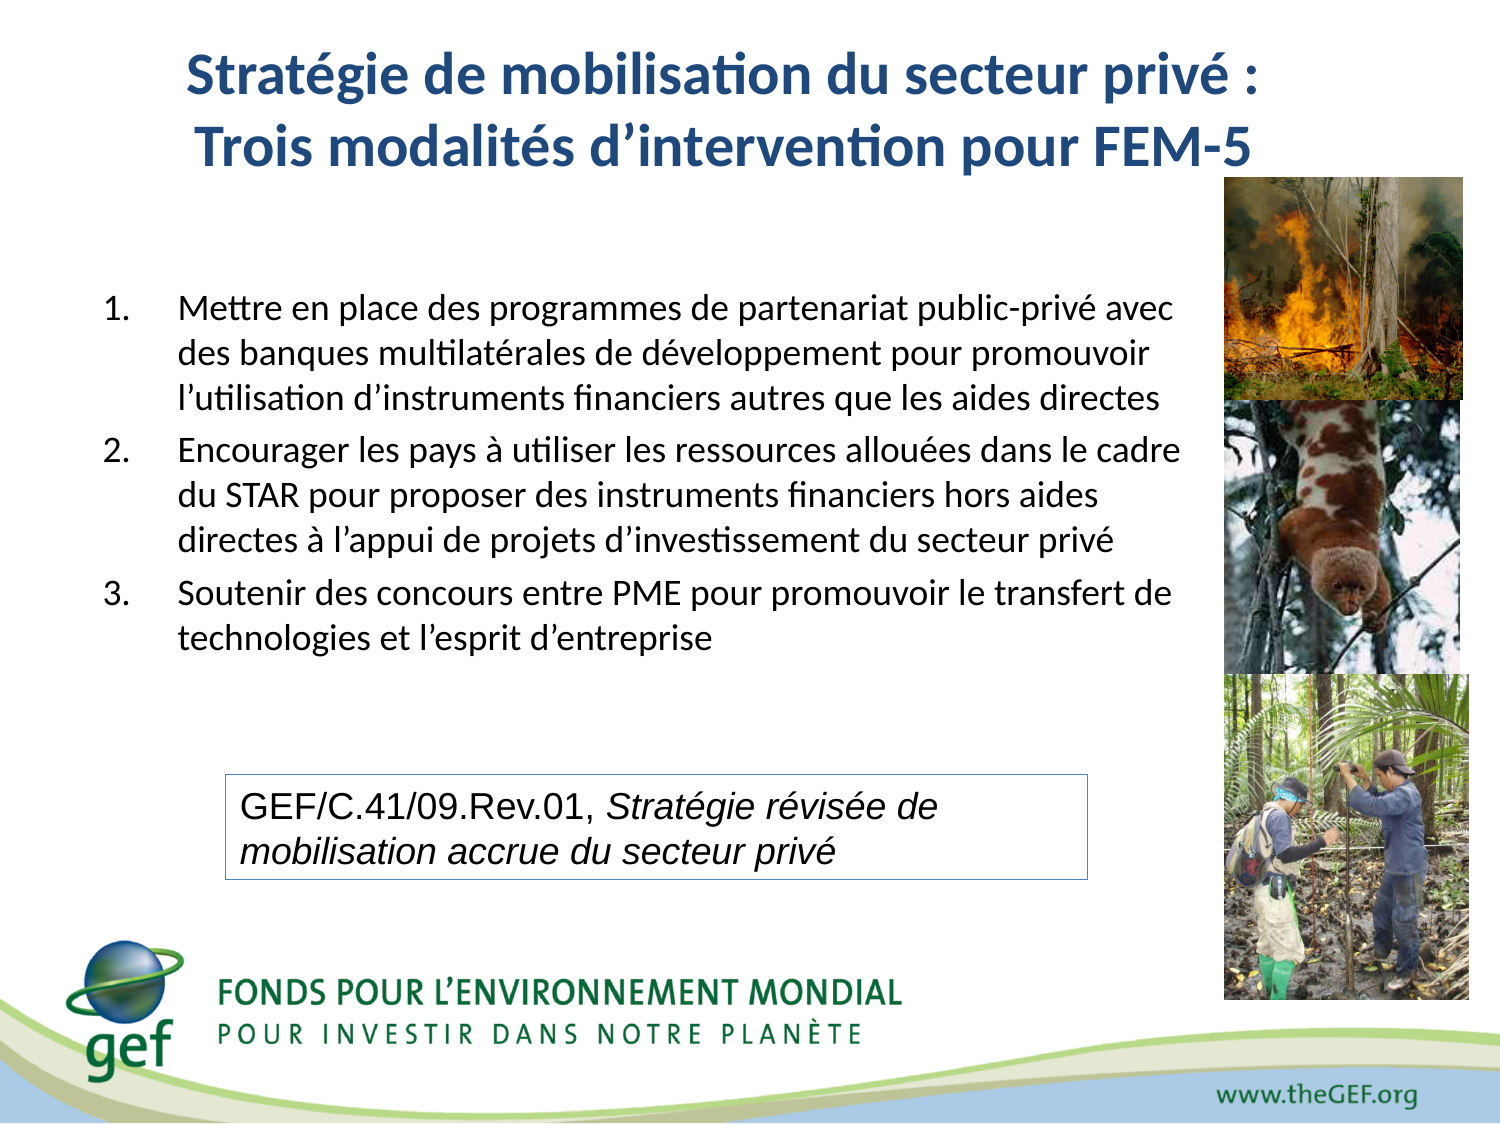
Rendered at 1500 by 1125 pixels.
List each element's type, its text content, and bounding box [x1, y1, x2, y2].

list Mettre en place des programmes de partenariat public-privé avec des banques multilatérales de développement pour promouvoir l’utilisation d’instruments financiers autres que les aides directes Encourager les pays à utiliser les ressources allouées dans le cadre du STAR pour proposer des instruments financiers hors aides directes à l’appui de projets d’investissement du secteur privé Soutenir des concours entre PME pour promouvoir le transfert de technologies et l’esprit d’entreprise [87, 274, 1201, 826]
text_box GEF/C.41/09.Rev.01, Stratégie révisée de mobilisation accrue du secteur privé [225, 774, 1088, 880]
title Stratégie de mobilisation du secteur privé : Trois modalités d’intervention pour FEM-5 [49, 24, 1413, 188]
picture [0, 177, 1500, 1125]
